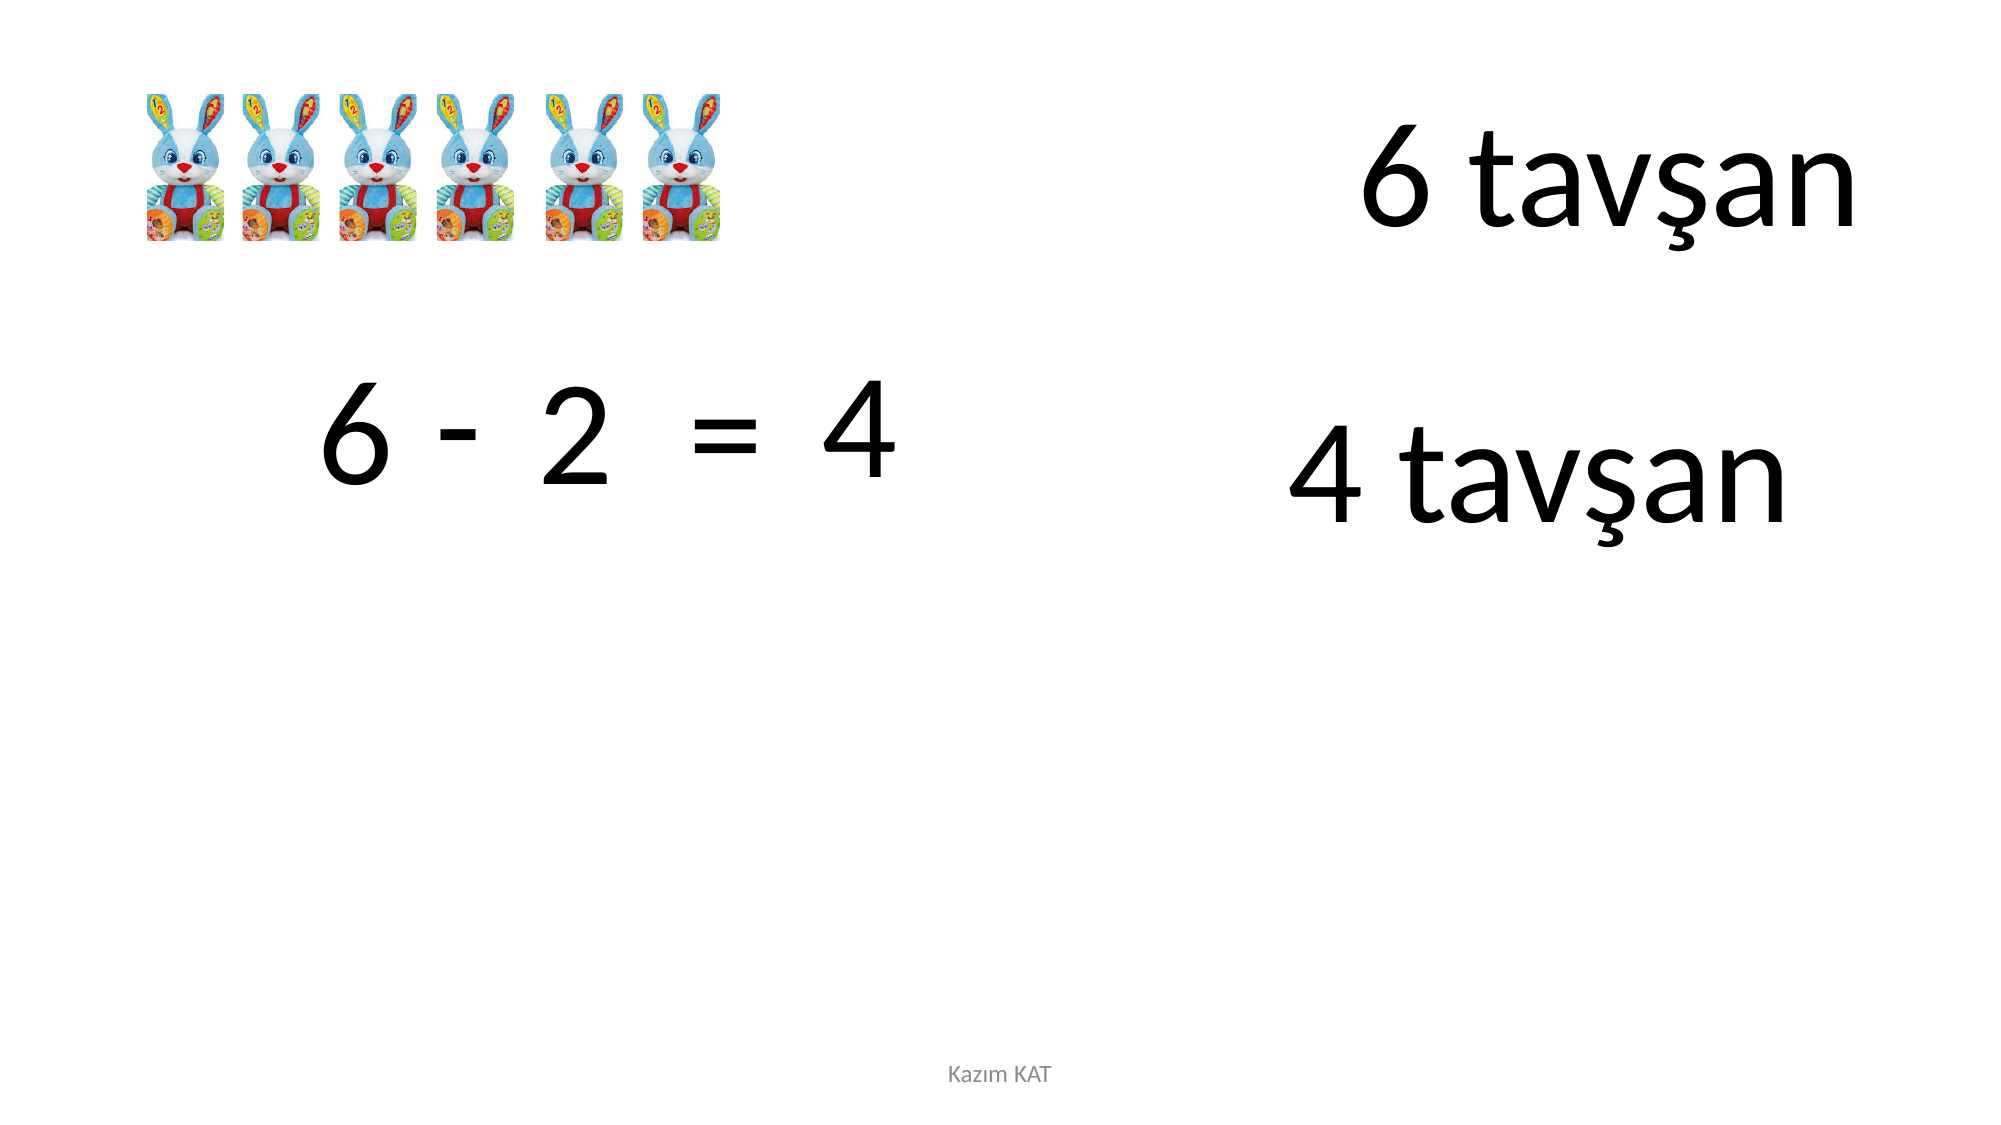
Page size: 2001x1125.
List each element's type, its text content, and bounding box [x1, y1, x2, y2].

picture [147, 94, 225, 241]
picture [436, 94, 514, 241]
text_box 4 [806, 319, 901, 515]
text_box 2 [522, 326, 674, 522]
picture [642, 94, 720, 241]
text_box 6 tavşan [1342, 69, 2000, 264]
picture [339, 94, 417, 241]
text_box = [674, 326, 784, 522]
picture [545, 94, 623, 241]
text_box - [420, 319, 530, 515]
text_box 4 tavşan [1272, 365, 1930, 561]
picture [242, 94, 320, 241]
text_box 6 [302, 326, 462, 522]
footer Kazım KAT [662, 1042, 1338, 1103]
